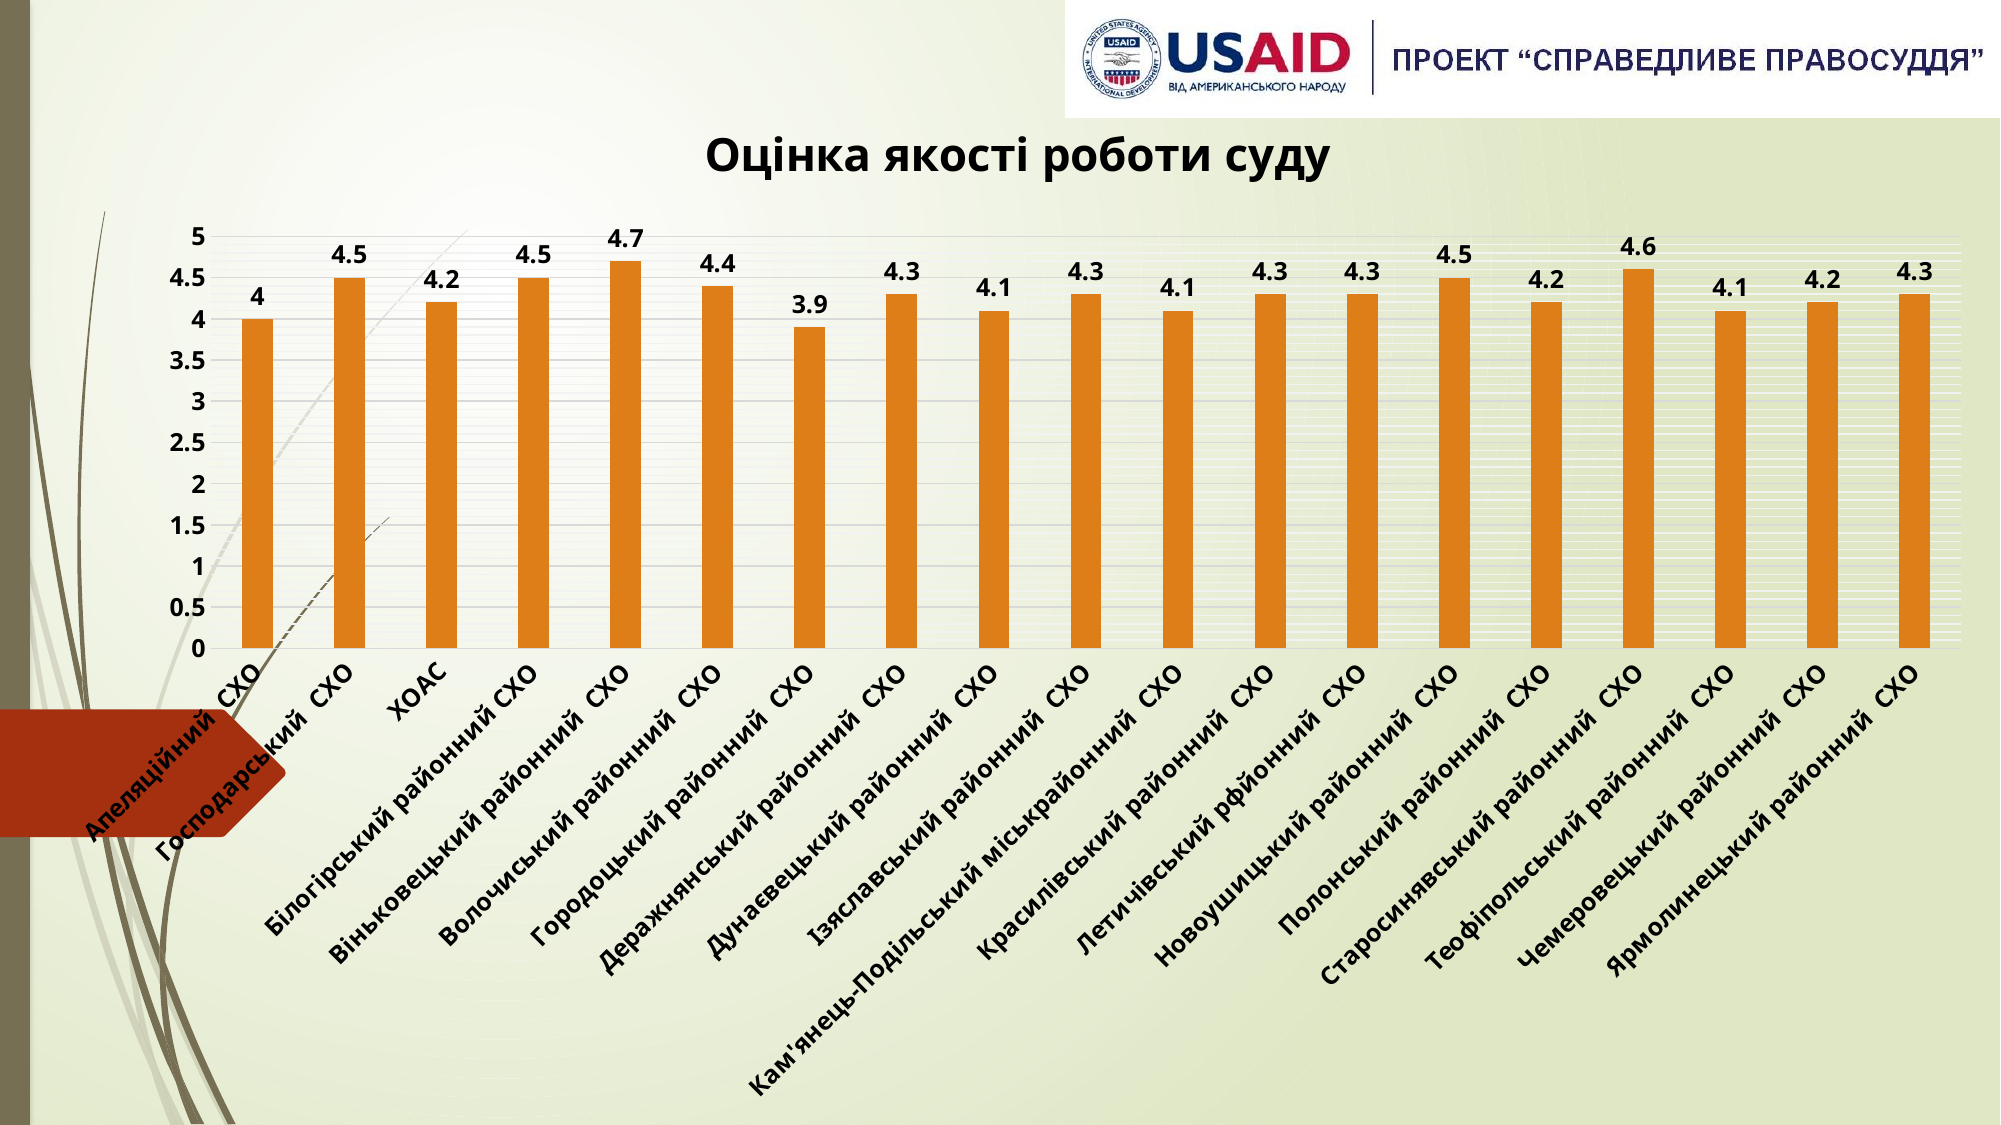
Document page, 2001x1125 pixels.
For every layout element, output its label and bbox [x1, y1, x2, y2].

chart [35, 80, 2000, 1125]
picture [1065, 0, 2000, 80]
